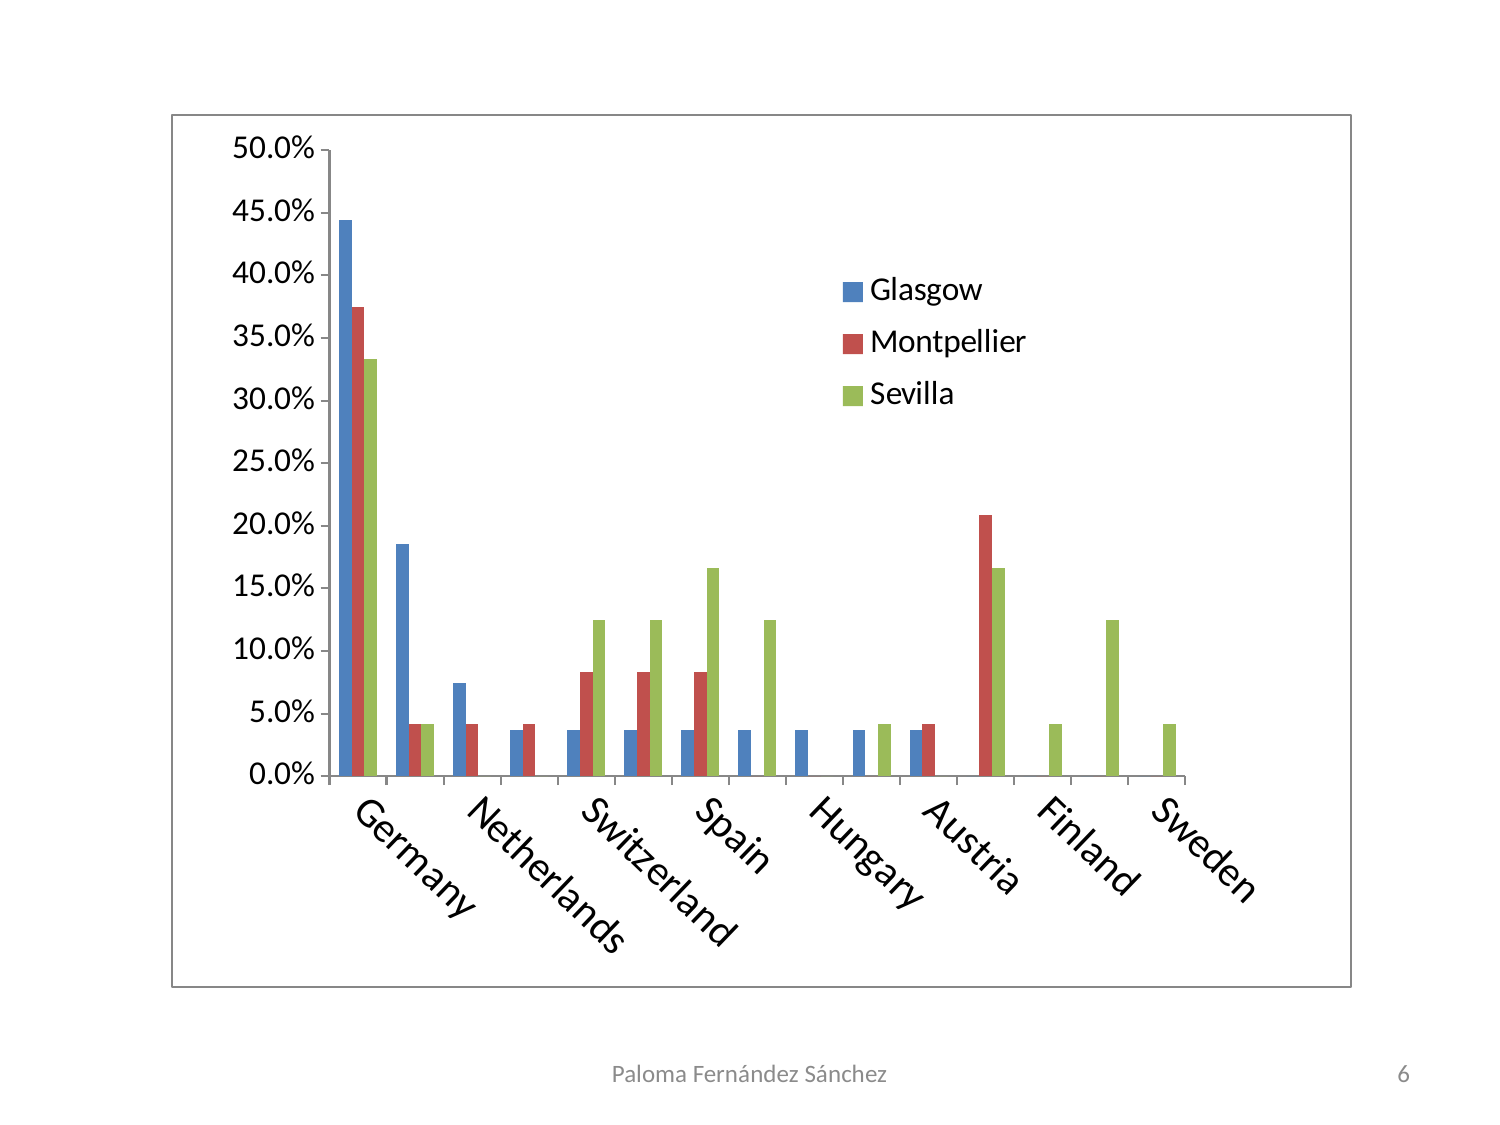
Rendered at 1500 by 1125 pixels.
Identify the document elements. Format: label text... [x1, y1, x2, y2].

footer Paloma Fernández Sánchez [512, 1042, 988, 1103]
chart [170, 113, 1353, 988]
slide_number 6 [1074, 1042, 1425, 1103]
